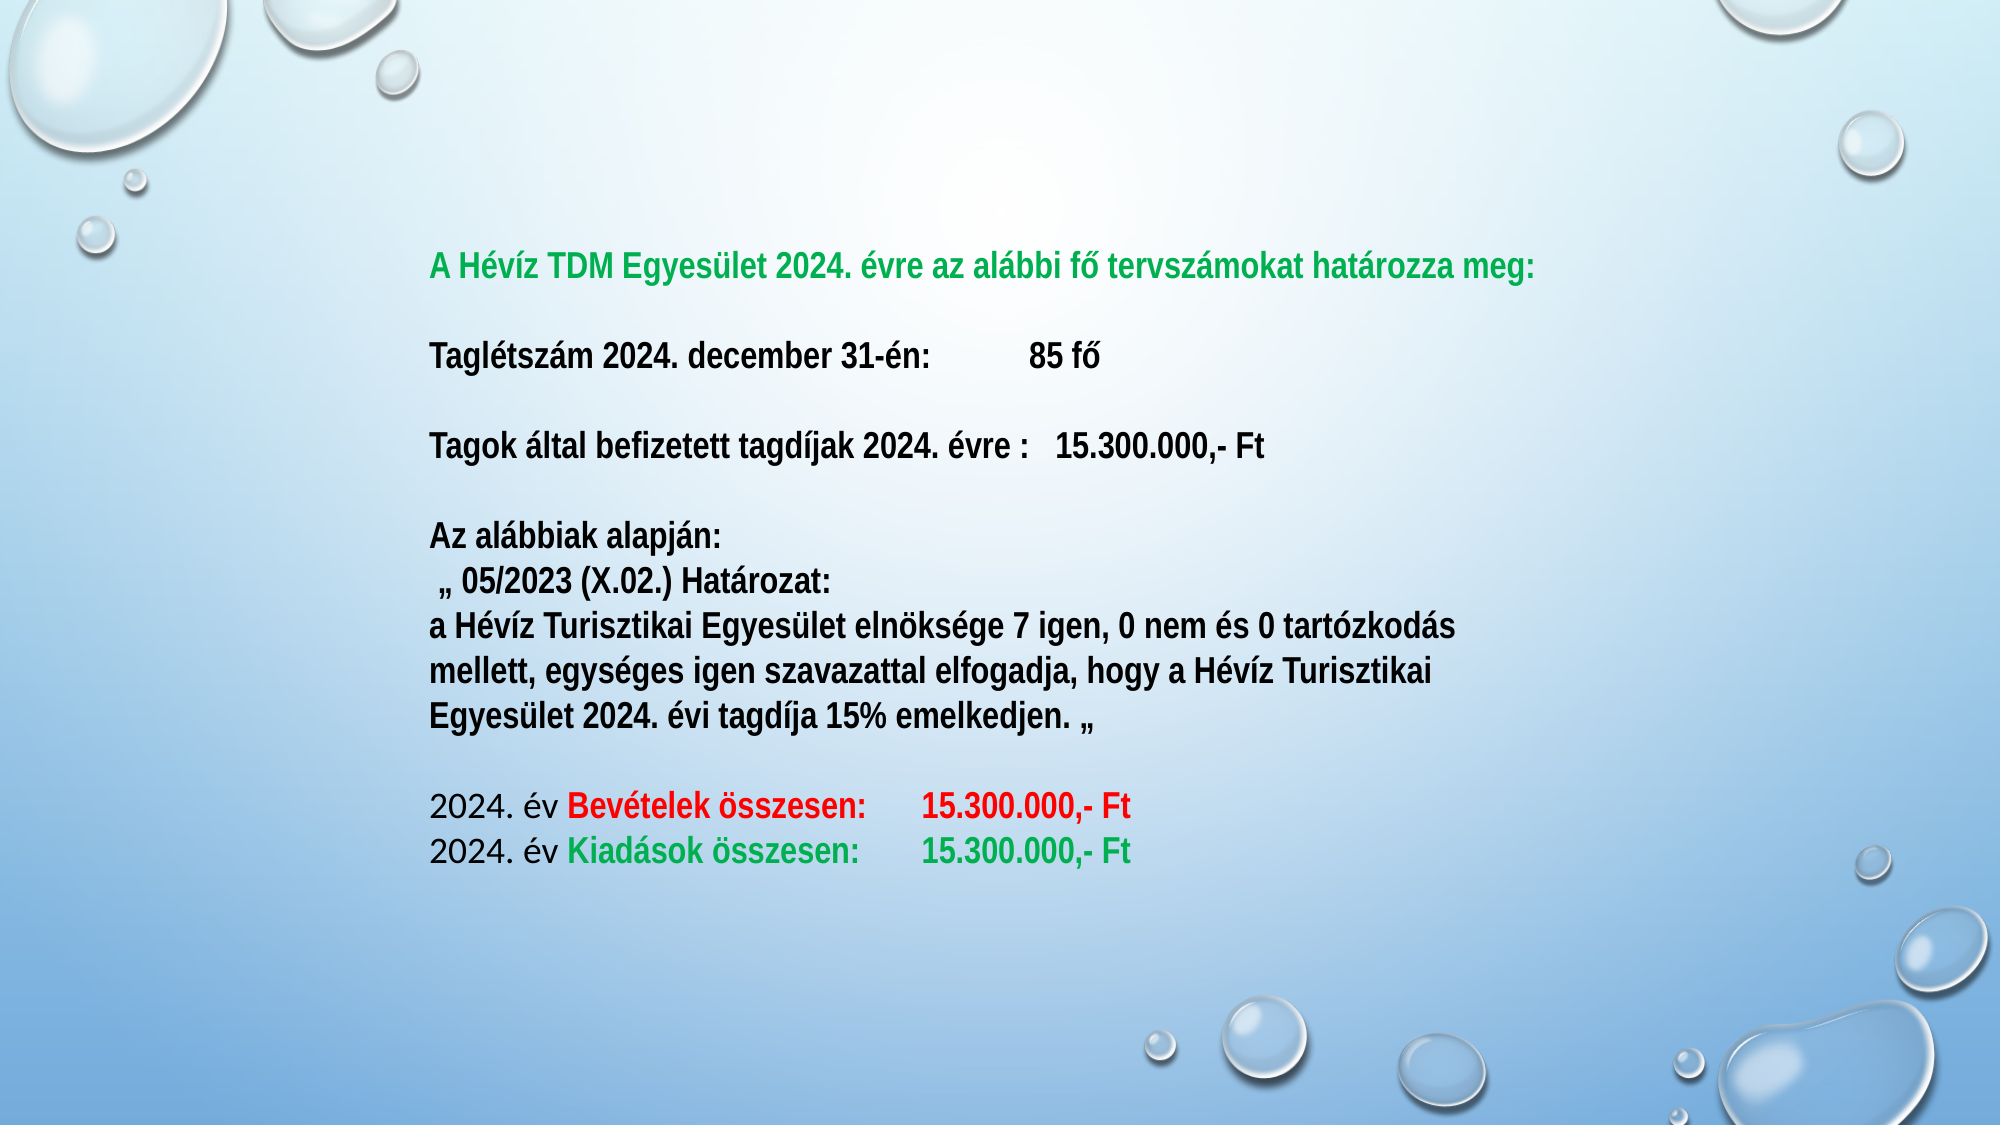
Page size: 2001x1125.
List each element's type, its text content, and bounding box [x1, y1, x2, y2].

picture [0, 0, 2000, 1125]
text_box A Hévíz TDM Egyesület 2024. évre az alábbi fő tervszámokat határozza meg: Taglétszám 2024. december 31-én: 85 fő Tagok által befizetett tagdíjak 2024. évre : 15.300.000,- Ft Az alábbiak alapján: „ 05/2023 (X.02.) Határozat: a Hévíz Turisztikai Egyesület elnöksége 7 igen, 0 nem és 0 tartózkodás mellett, egységes igen szavazattal elfogadja, hogy a Hévíz Turisztikai Egyesület 2024. évi tagdíja 15% emelkedjen. „ 2024. év Bevételek összesen: 15.300.000,- Ft 2024. év Kiadások összesen: 15.300.000,- Ft [414, 234, 1586, 924]
